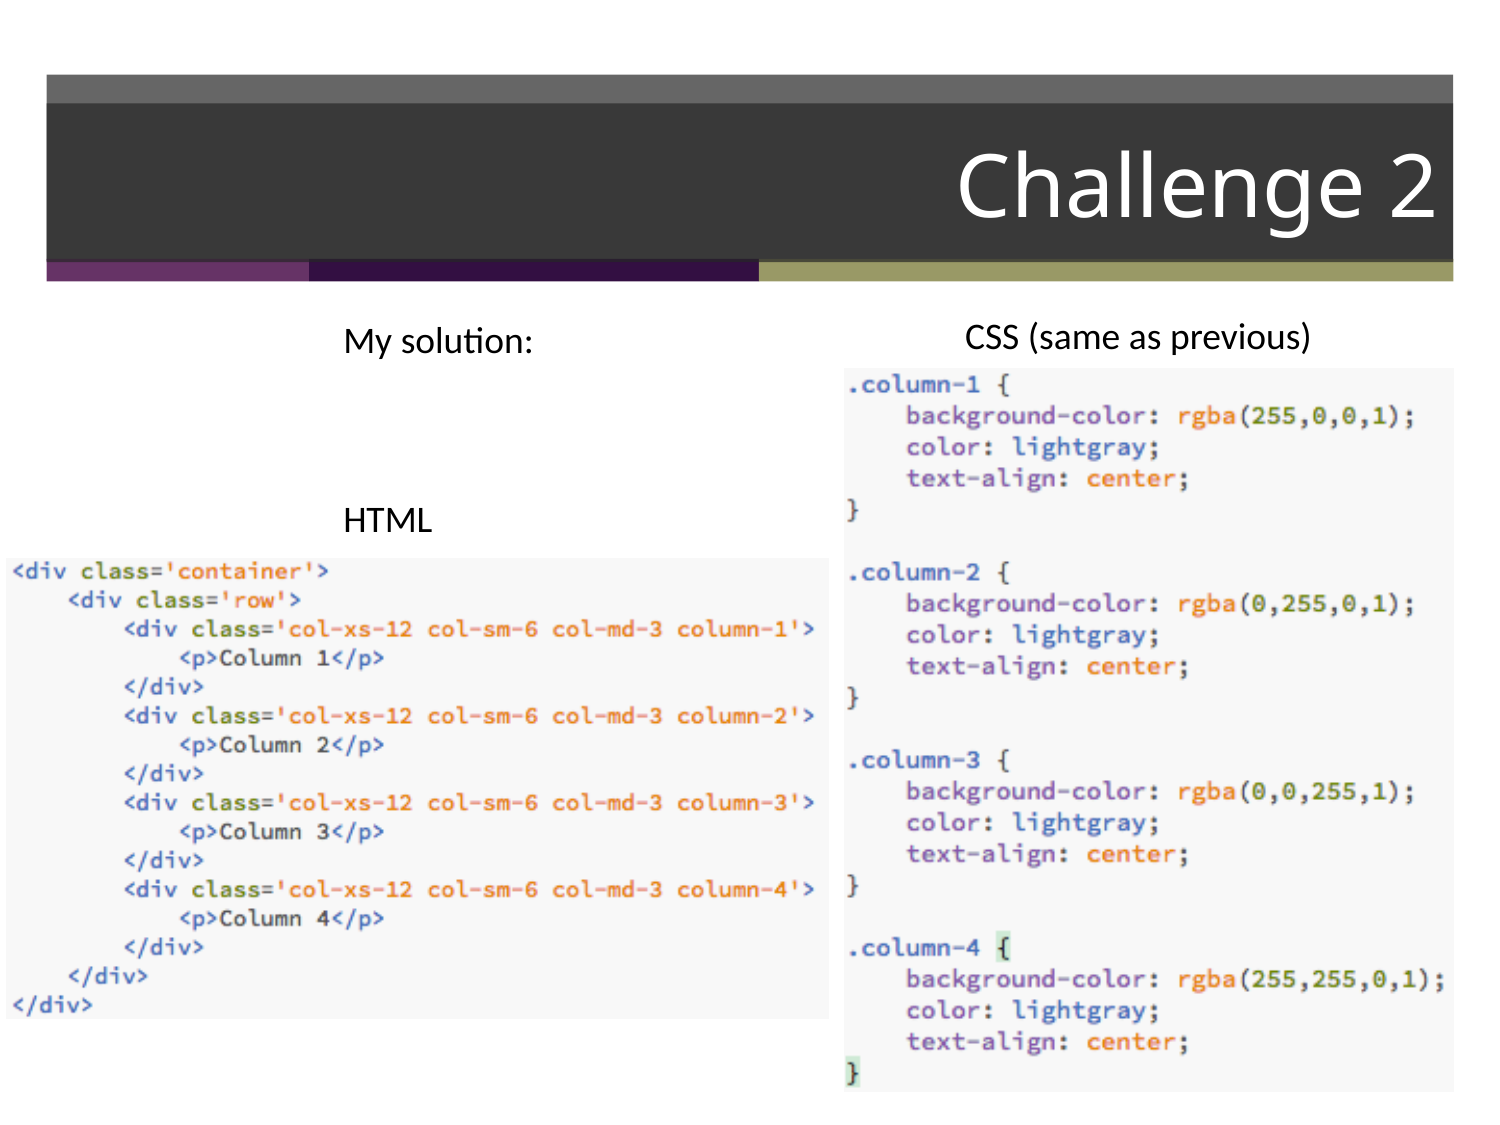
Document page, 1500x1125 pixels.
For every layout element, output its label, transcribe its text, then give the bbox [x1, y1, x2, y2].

text_box CSS (same as previous) [950, 304, 1454, 365]
text_box My solution: [328, 308, 1196, 368]
text_box HTML [328, 487, 517, 548]
picture [844, 368, 1454, 1093]
picture [6, 558, 829, 1020]
title Challenge 2 [46, 103, 1454, 263]
